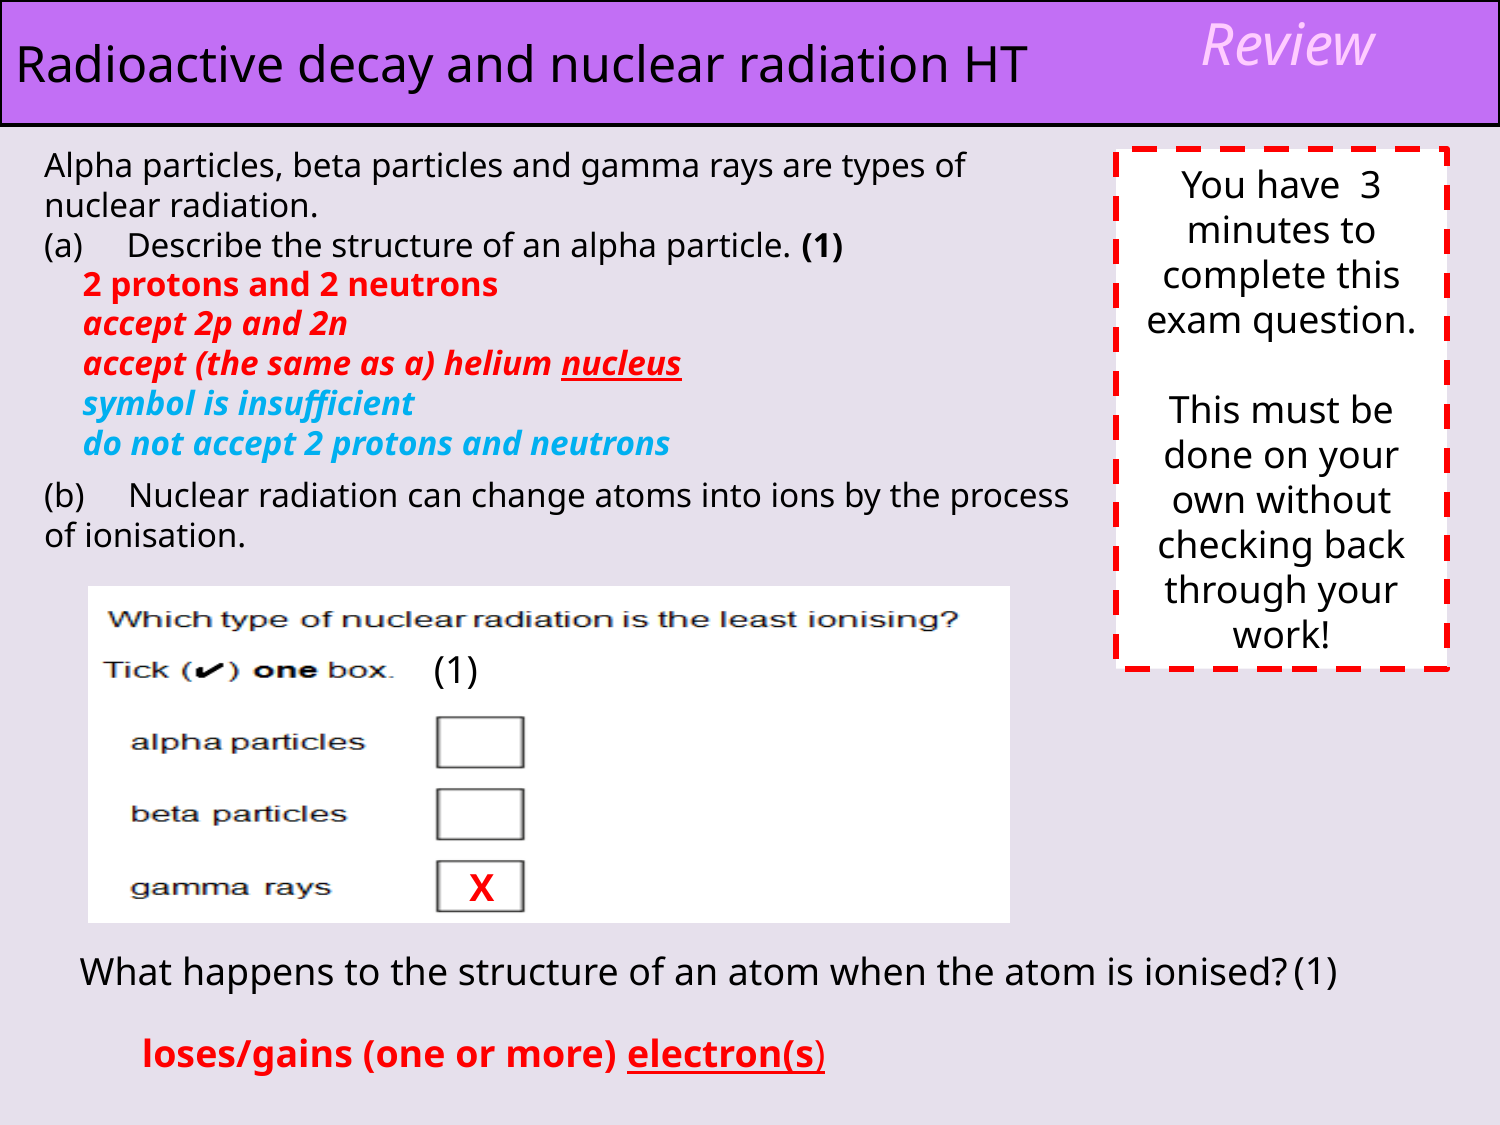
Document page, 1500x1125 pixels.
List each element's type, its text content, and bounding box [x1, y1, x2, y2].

picture [88, 585, 1011, 923]
text_box You have 3 minutes to complete this exam question. This must be done on your own without checking back through your work! [1114, 147, 1449, 671]
title Radioactive decay and nuclear radiation HT [0, 0, 1500, 127]
text_box (1) [1278, 939, 1362, 1000]
text_box Review [1185, 0, 1390, 85]
text_box What happens to the structure of an atom when the atom is ionised? [64, 940, 1376, 1001]
text_box Alpha particles, beta particles and gamma rays are types of nuclear radiation. (a) Describe the structure of an alpha particle. (1) (b) Nuclear radiation can change atoms into ions by the process of ionisation. [29, 137, 1105, 562]
text_box loses/gains (one or more) electron(s) [127, 1023, 841, 1083]
text_box 2 protons and 2 neutrons accept 2p and 2n accept (the same as a) helium nucleus symbol is insufficient do not accept 2 protons and neutrons [67, 255, 1081, 470]
